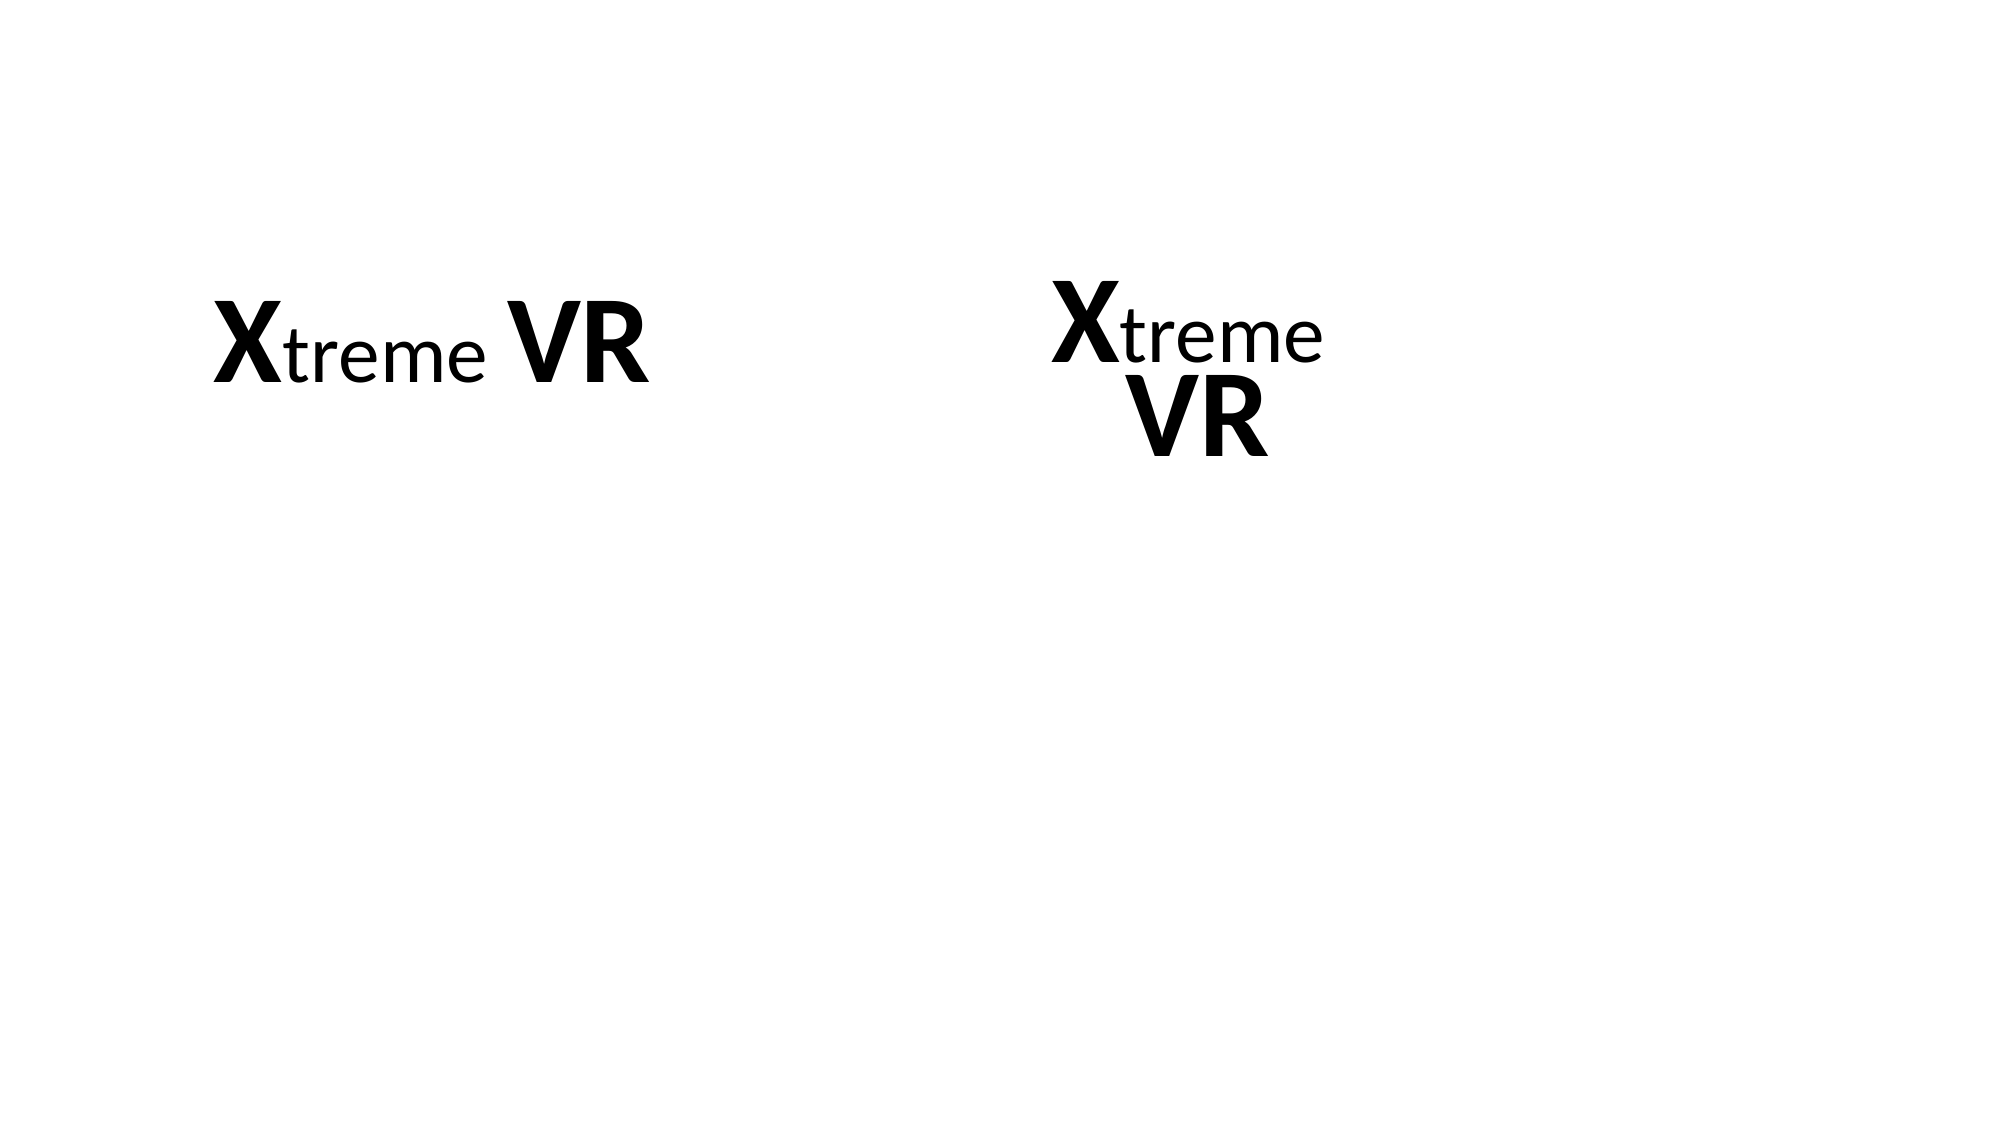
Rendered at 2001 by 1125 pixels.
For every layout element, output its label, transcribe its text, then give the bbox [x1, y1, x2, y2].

text_box Xtreme VR [199, 249, 667, 415]
text_box Xtreme VR [1036, 286, 1360, 489]
